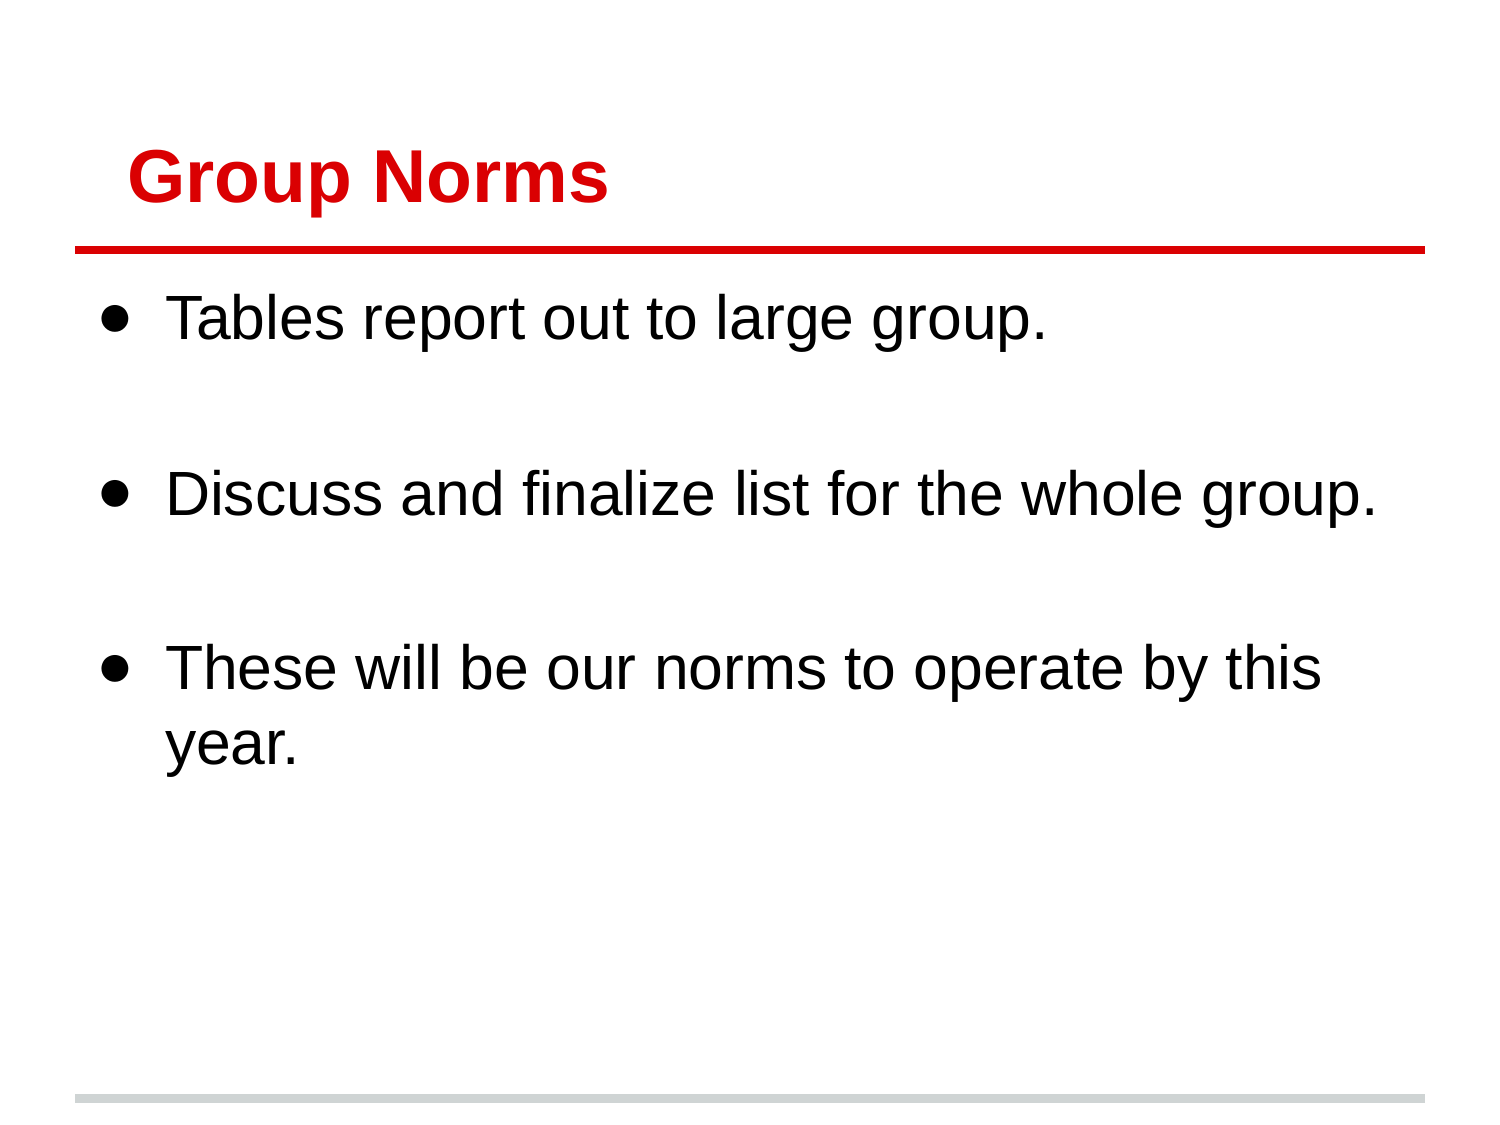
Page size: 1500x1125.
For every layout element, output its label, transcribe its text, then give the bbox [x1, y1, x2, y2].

list Tables report out to large group. Discuss and finalize list for the whole group. These will be our norms to operate by this year. [75, 262, 1425, 1078]
title Group Norms [75, 45, 1425, 233]
